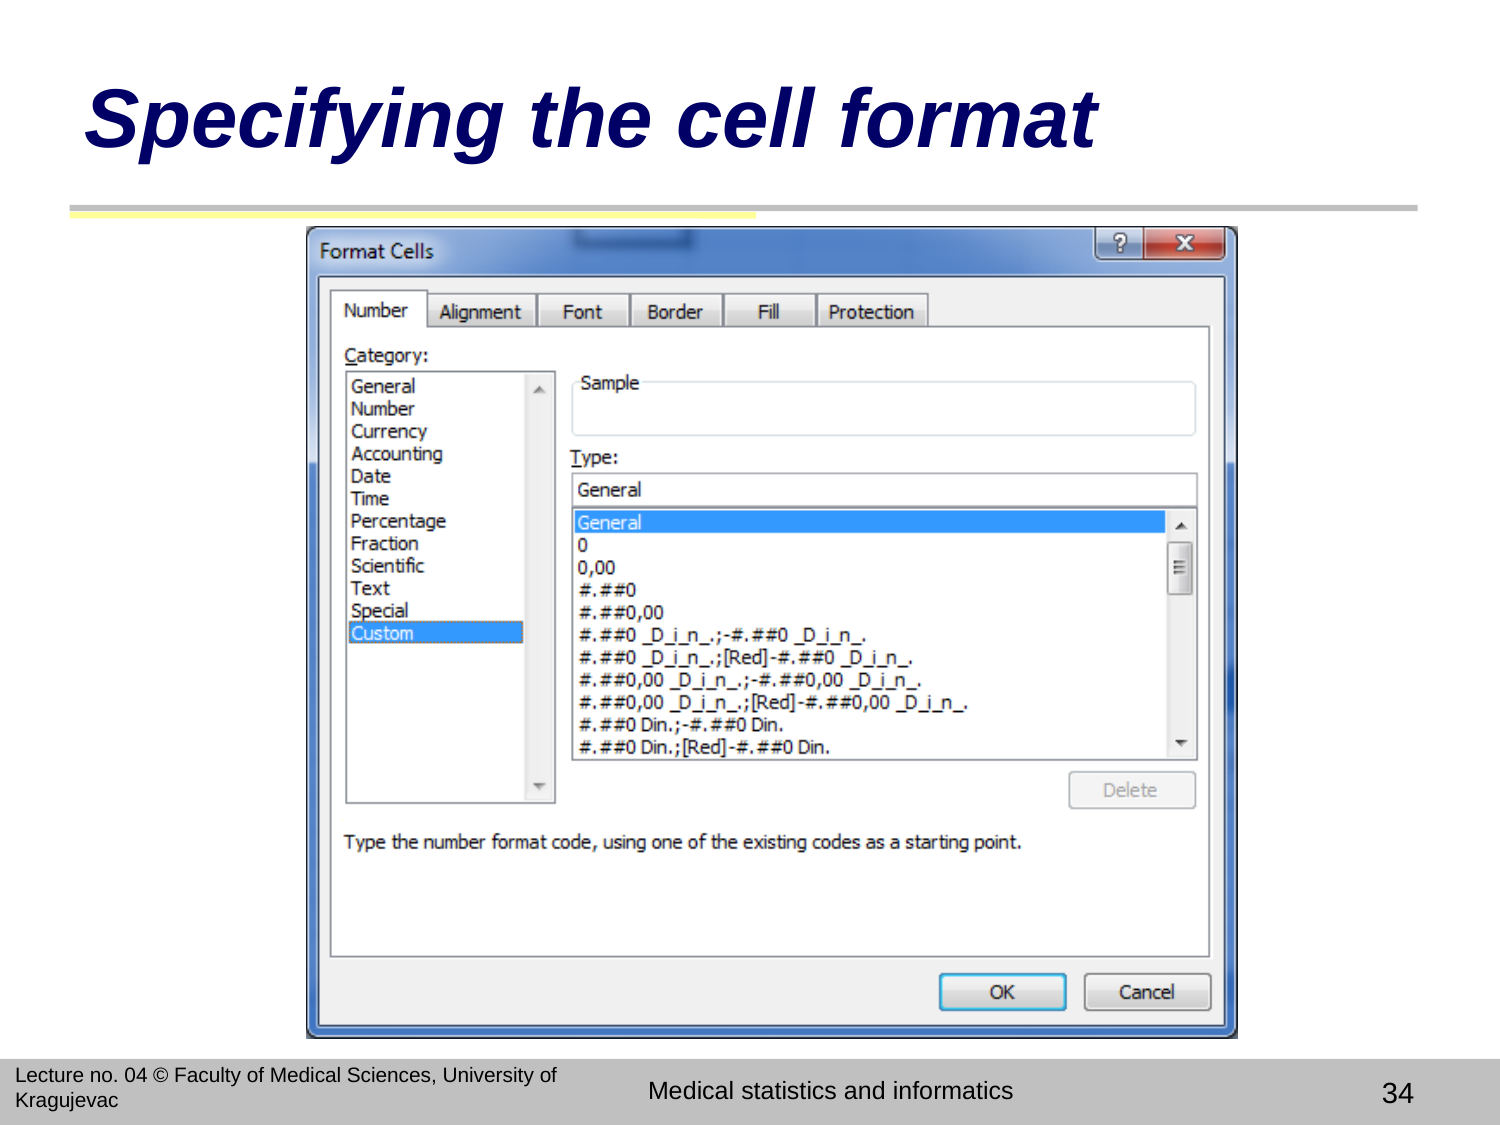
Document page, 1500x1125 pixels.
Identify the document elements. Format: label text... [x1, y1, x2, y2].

slide_number 34 [1166, 1066, 1430, 1125]
slide_number Lecture no. 04 © Faculty of Medical Sciences, University of Kragujevac [0, 1053, 619, 1108]
footer Medical statistics and informatics [512, 1066, 1151, 1125]
picture [305, 226, 1239, 1040]
title Specifying the cell format [69, 19, 1426, 208]
